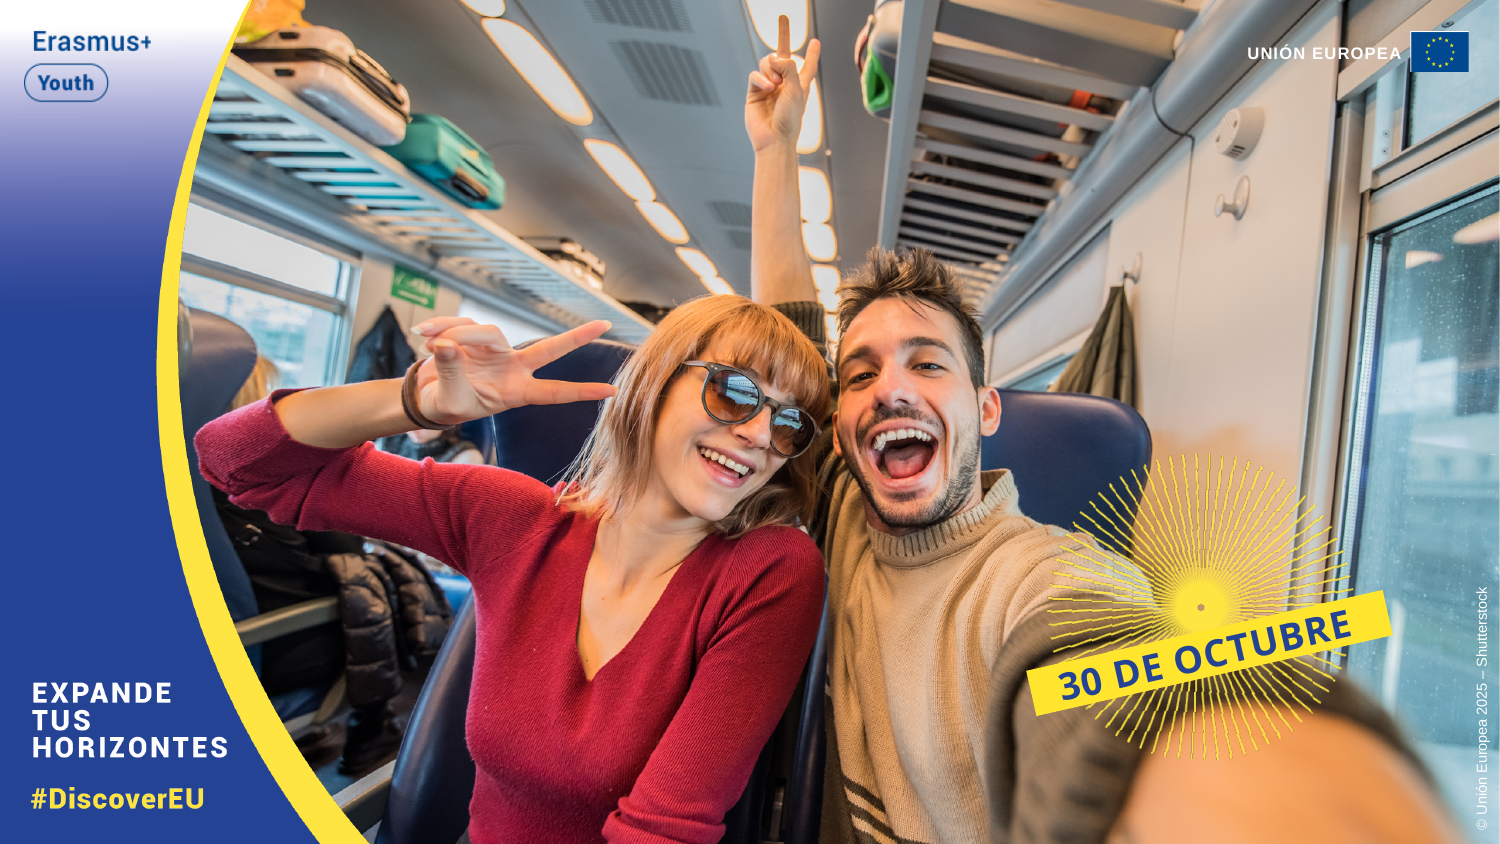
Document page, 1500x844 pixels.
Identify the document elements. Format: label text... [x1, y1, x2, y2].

list 30 de octubre [1026, 589, 1393, 717]
picture [0, 0, 1500, 844]
